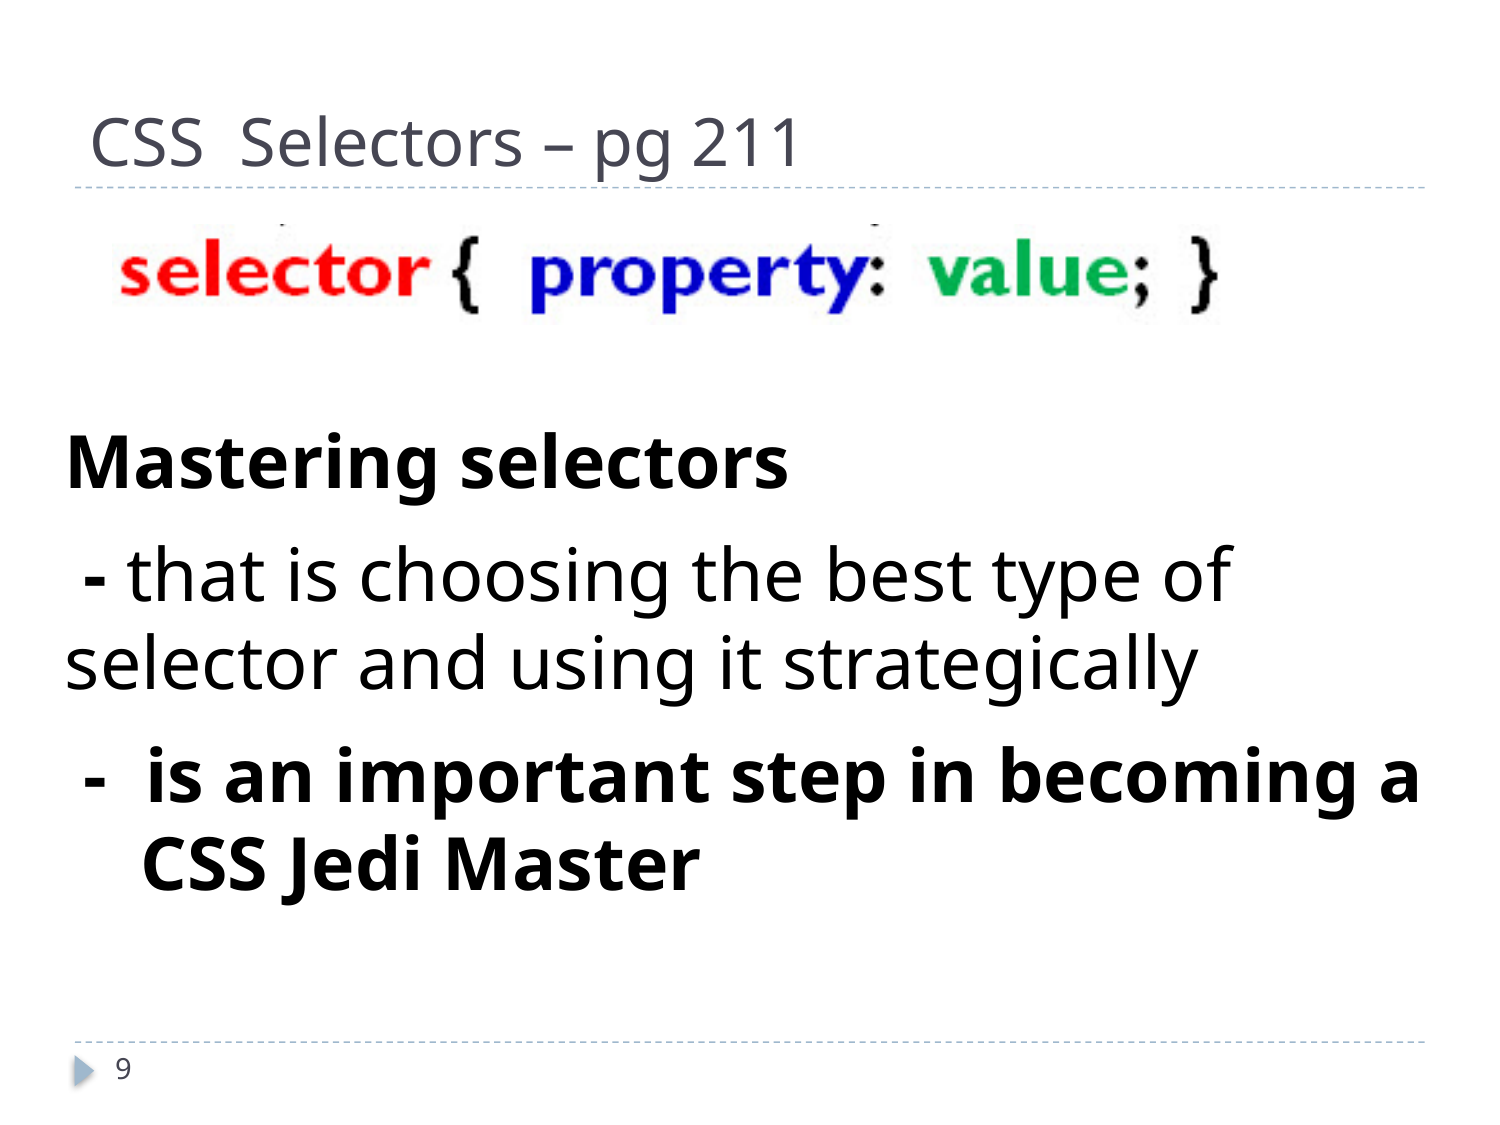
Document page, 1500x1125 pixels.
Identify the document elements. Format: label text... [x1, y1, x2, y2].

list Mastering selectors - that is choosing the best type of selector and using it strategically - is an important step in becoming a CSS Jedi Master [50, 200, 1463, 1000]
slide_number 9 [100, 1042, 426, 1103]
picture [112, 224, 1236, 326]
title CSS Selectors – pg 211 [75, 24, 1425, 188]
